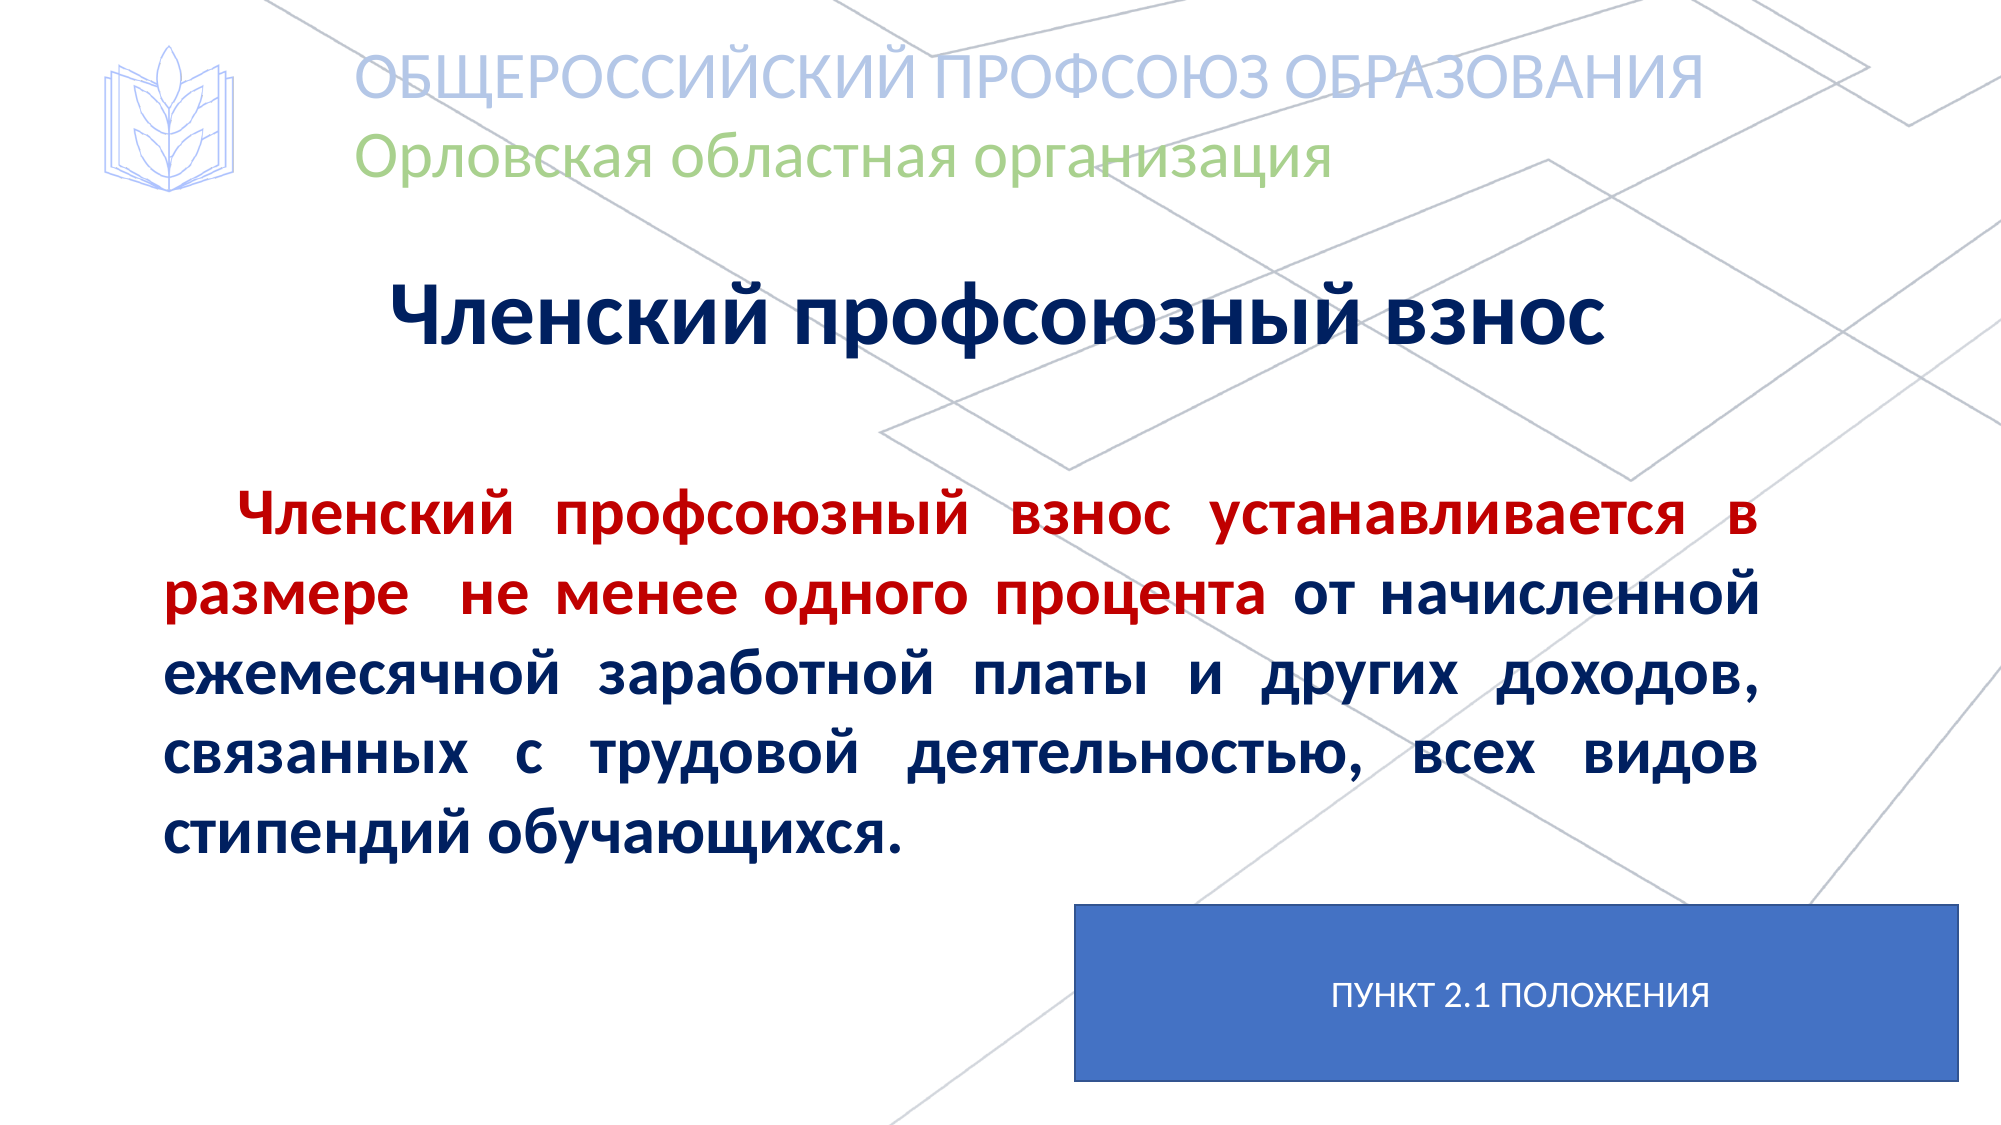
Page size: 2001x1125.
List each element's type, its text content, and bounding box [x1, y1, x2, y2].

text_box ОБЩЕРОССИЙСКИЙ ПРОФСОЮЗ ОБРАЗОВАНИЯ Орловская областная организация [354, 23, 1903, 190]
text_box Членский профсоюзный взнос [374, 245, 1807, 370]
text_box ПУНКТ 2.1 ПОЛОЖЕНИЯ [1074, 904, 1959, 1082]
text_box Членский профсоюзный взнос устанавливается в размере не менее одного процента от начисленной ежемесячной заработной платы и других доходов, связанных с трудовой деятельностью, всех видов стипендий обучающихся. [148, 460, 1777, 875]
picture [78, 26, 263, 211]
